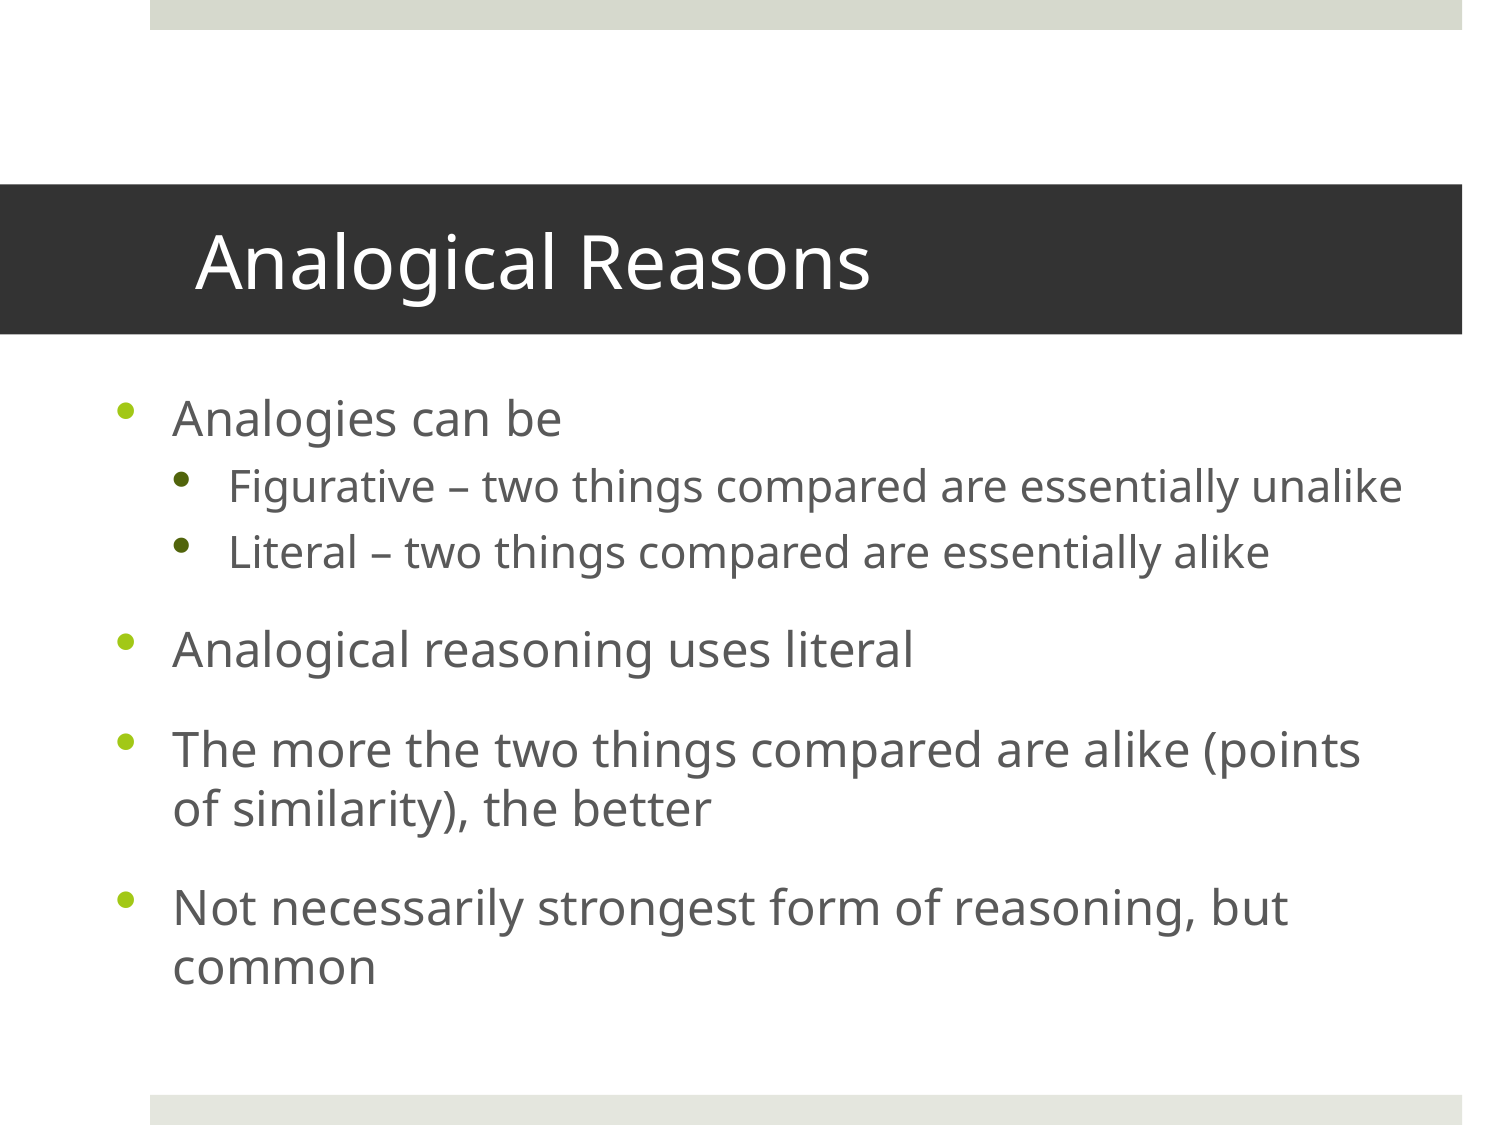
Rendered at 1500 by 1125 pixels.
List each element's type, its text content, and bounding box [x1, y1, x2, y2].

title Analogical Reasons [0, 184, 1463, 335]
list Analogies can be Figurative – two things compared are essentially unalike Literal – two things compared are essentially alike Analogical reasoning uses literal The more the two things compared are alike (points of similarity), the better Not necessarily strongest form of reasoning, but common [102, 379, 1432, 1056]
